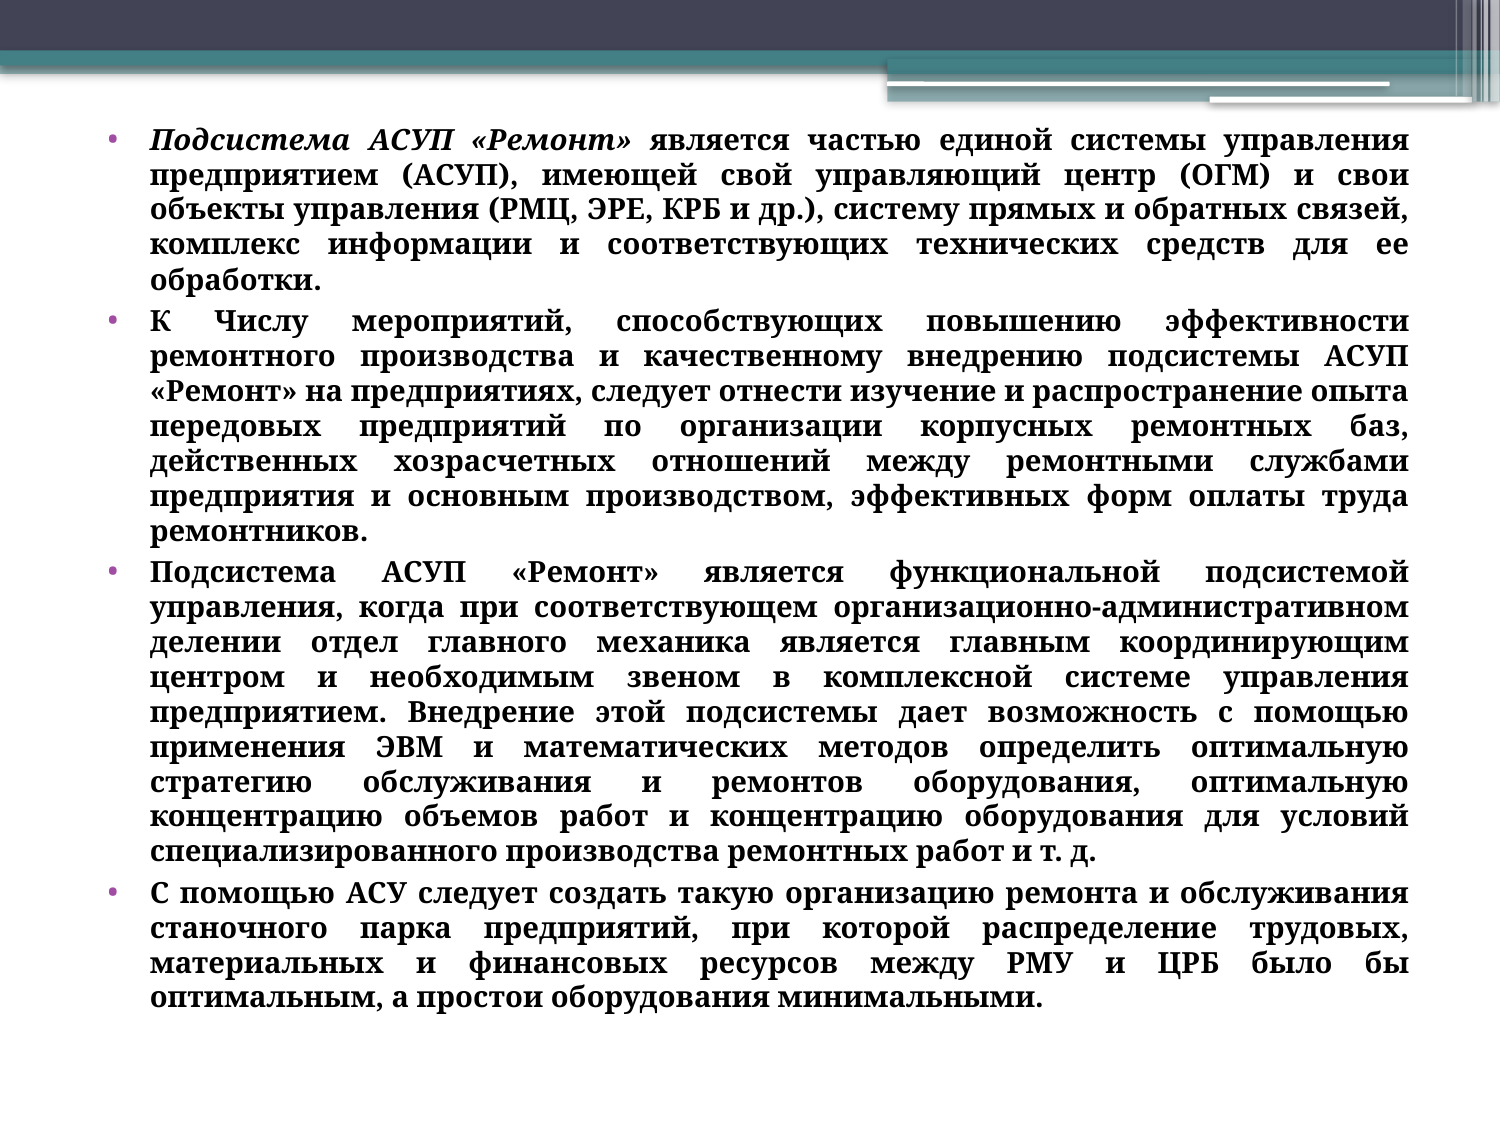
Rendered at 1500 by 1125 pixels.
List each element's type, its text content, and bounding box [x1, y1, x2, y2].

list Подсистема АСУП «Ремонт» является частью единой системы управления предприятием (АСУП), имеющей свой управляющий центр (ОГМ) и свои объекты управления (РМЦ, ЭРЕ, КРБ и др.), систему прямых и обратных связей, комплекс информации и соответствующих технических средств для ее обработки. К Числу мероприятий, способствующих повышению эффективности ремонтного производства и качественному внедрению подсистемы АСУП «Ремонт» на предприятиях, следует отнести изучение и распространение опыта передовых предприятий по организации корпусных ремонтных баз, действенных хозрасчетных отношений между ремонтными службами предприятия и основным производством, эффективных форм оплаты труда ремонтников. Подсистема АСУП «Ремонт» является функциональной подсистемой управления, когда при соответствующем организационно-административном делении отдел главного механика является главным координирующим центром и необходимым звеном в комплексной системе управления предприятием. Внедрение этой подсистемы дает возможность с помощью применения ЭВМ и математических методов определить оптимальную стратегию обслуживания и ремонтов оборудования, оптимальную концентрацию объемов работ и концентрацию оборудования для условий специализированного производства ремонтных работ и т. д. С помощью АСУ следует создать такую организацию ремонта и обслуживания станочного парка предприятий, при которой распределение трудовых, материальных и финансовых ресурсов между РМУ и ЦРБ было бы оптимальным, а простои оборудования минимальными. [75, 113, 1425, 1067]
